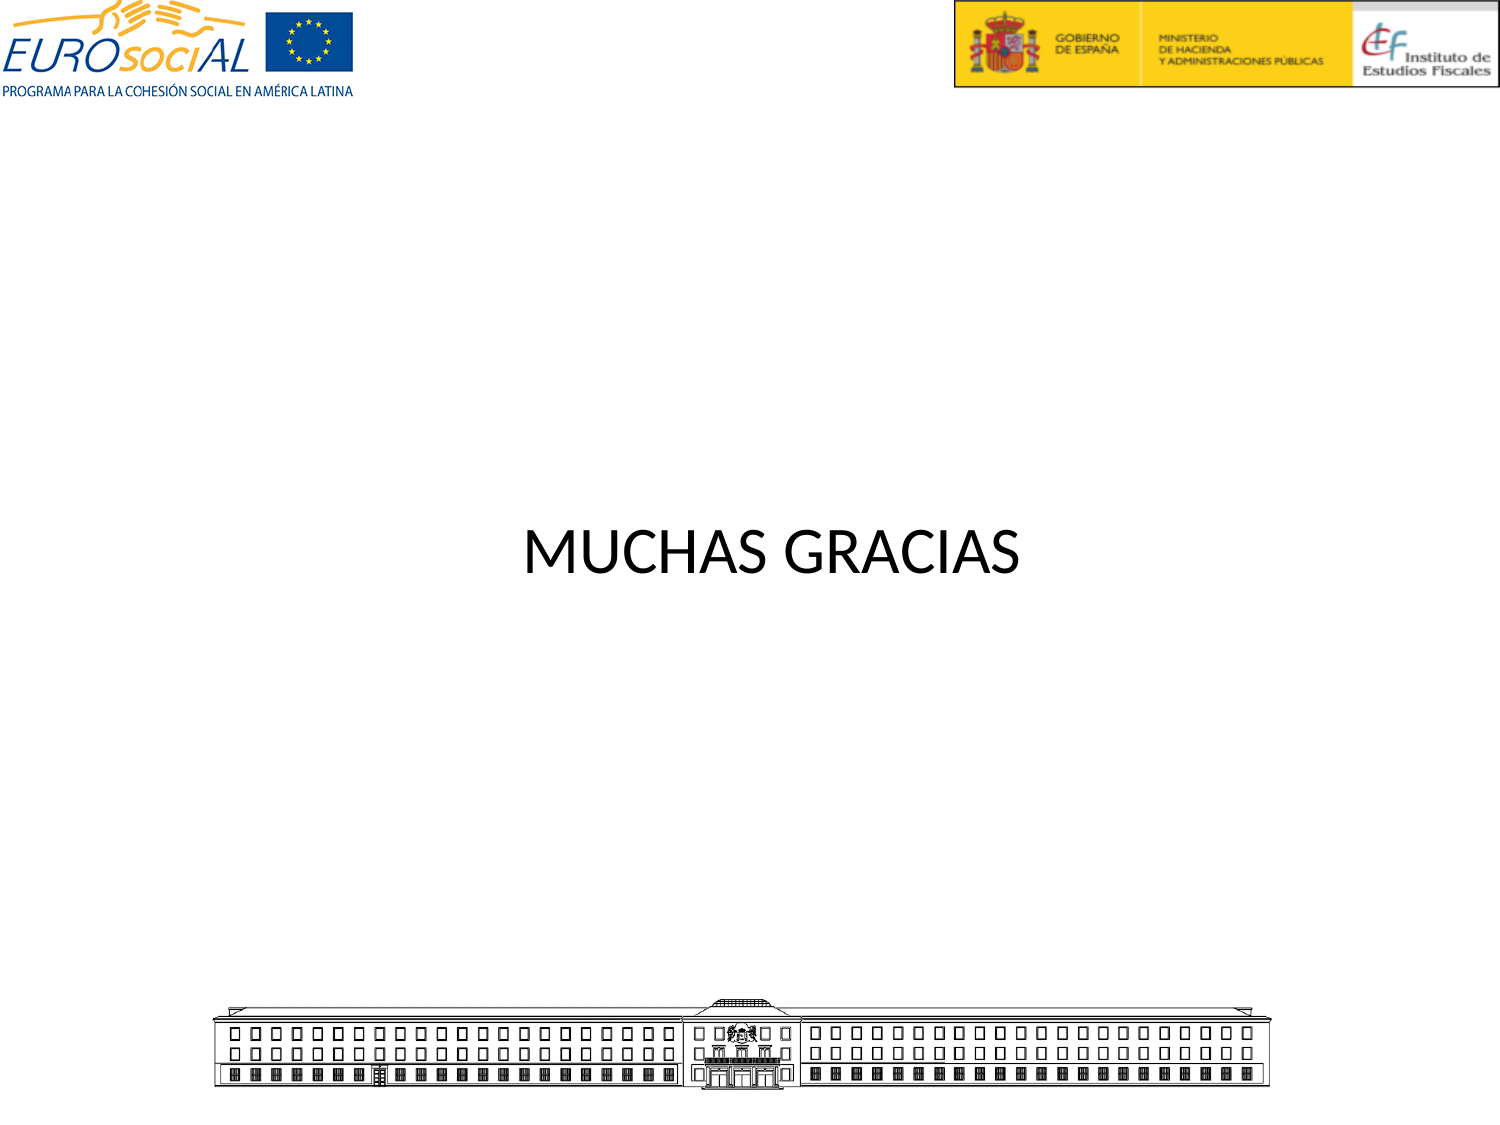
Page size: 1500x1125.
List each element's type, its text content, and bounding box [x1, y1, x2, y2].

list MUCHAS GRACIAS [150, 312, 1395, 925]
picture [212, 999, 1272, 1090]
picture [954, 0, 1500, 89]
picture [0, 0, 354, 97]
